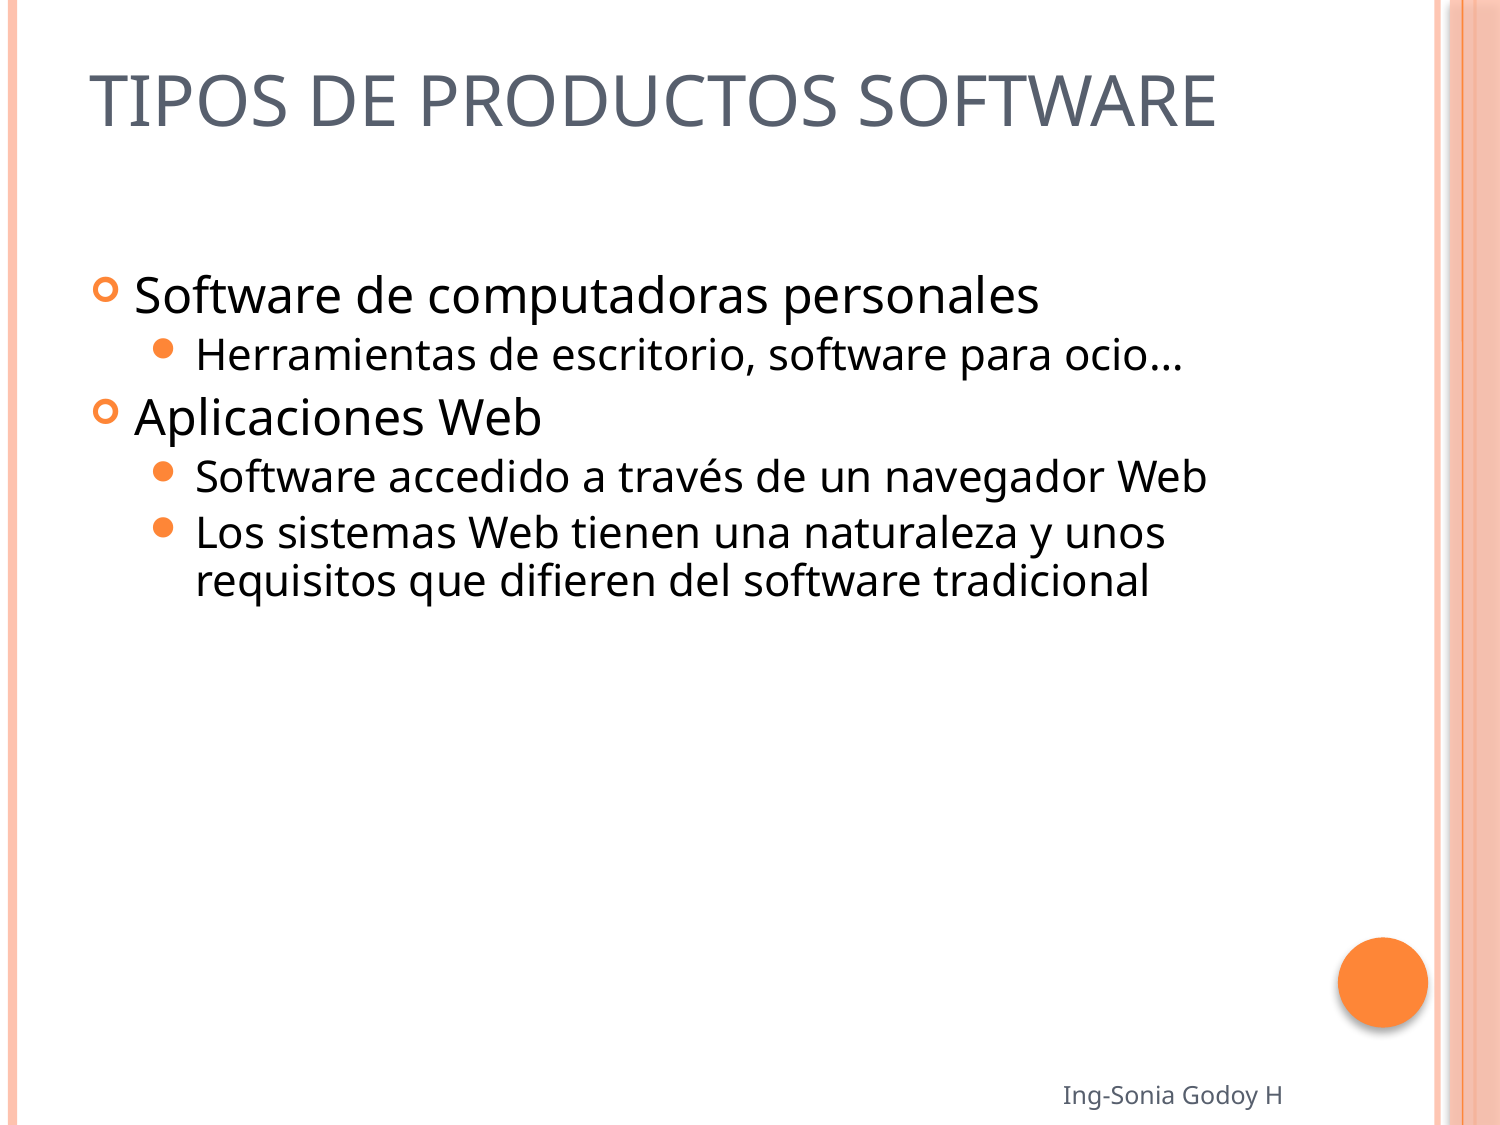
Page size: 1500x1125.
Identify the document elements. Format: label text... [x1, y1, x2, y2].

footer Ing-Sonia Godoy H [773, 1065, 1299, 1125]
list Software de computadoras personales Herramientas de escritorio, software para ocio… Aplicaciones Web Software accedido a través de un navegador Web Los sistemas Web tienen una naturaleza y unos requisitos que difieren del software tradicional [74, 262, 1301, 1063]
title Tipos de productos software [75, 45, 1300, 233]
